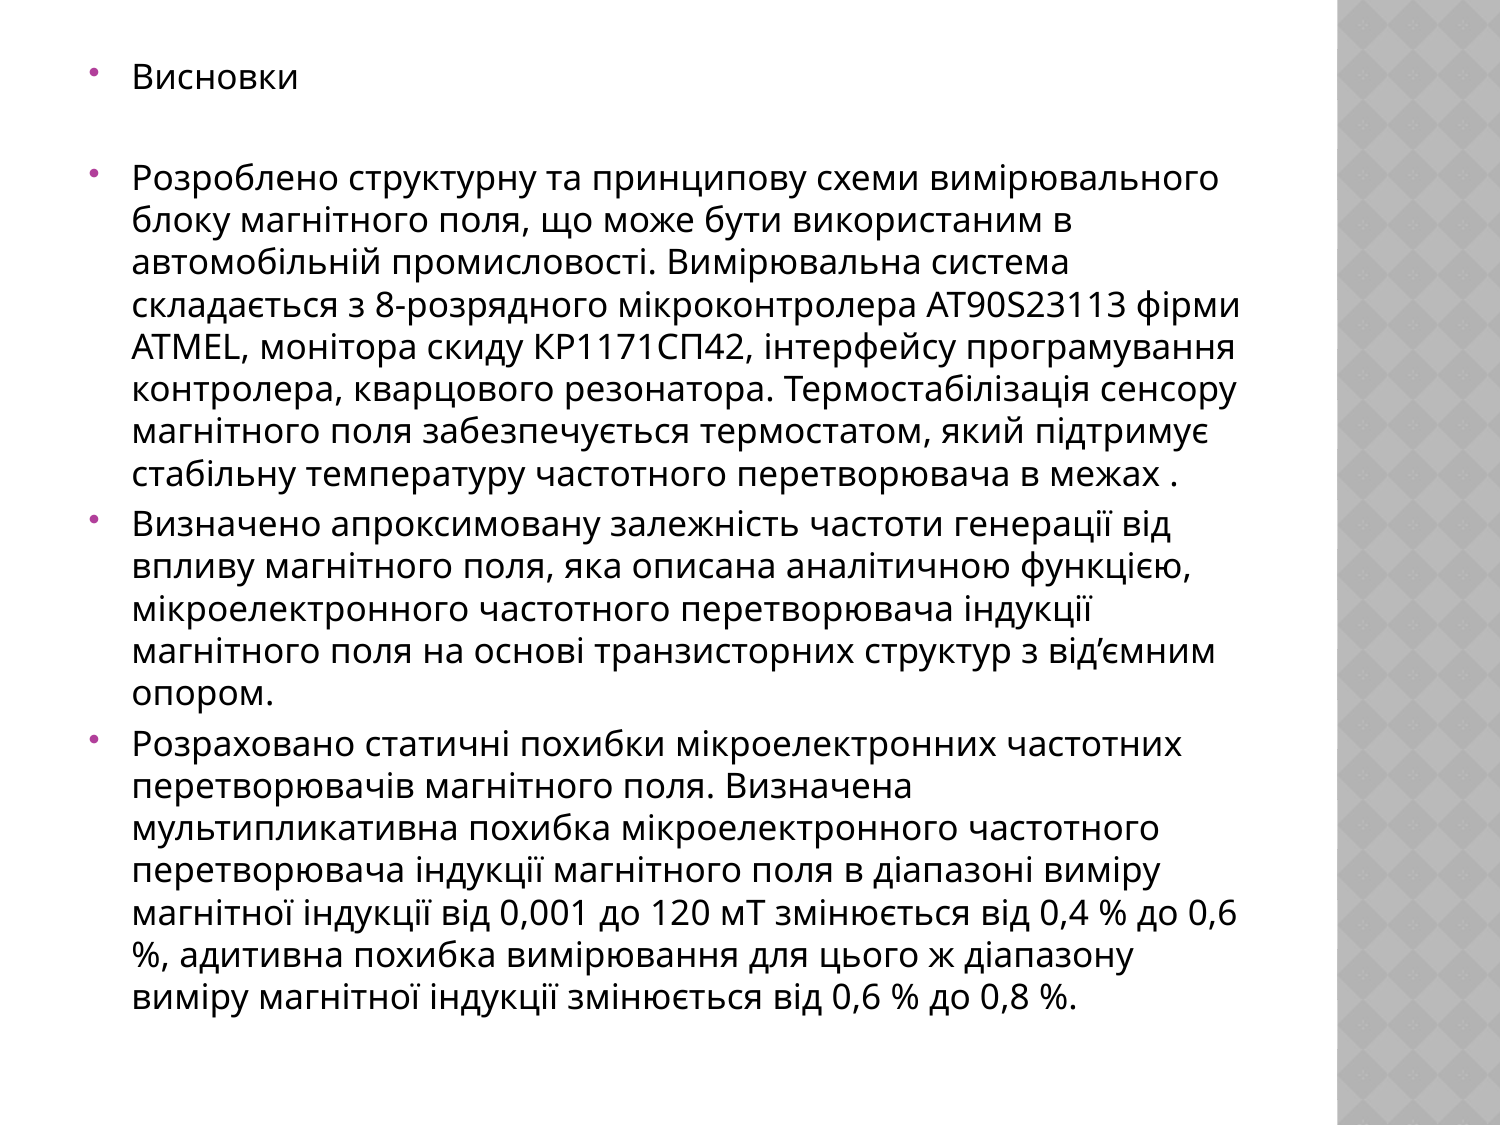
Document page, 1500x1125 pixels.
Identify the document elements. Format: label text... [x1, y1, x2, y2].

list Висновки Розроблено структурну та принципову схеми вимірювального блоку магнітного поля, що може бути використаним в автомобільній промисловості. Вимірювальна система складається з 8-розрядного мікроконтролера АТ90S23113 фірми ATMEL, монітора скиду КР1171СП42, інтерфейсу програмування контролера, кварцового резонатора. Термостабілізація сенсору магнітного поля забезпечується термостатом, який підтримує стабільну температуру частотного перетворювача в межах . Визначено апроксимовану залежність частоти генерації від впливу магнітного поля, яка описана аналітичною функцією, мікроелектронного частотного перетворювача індукції магнітного поля на основі транзисторних структур з від’ємним опором. Розраховано статичні похибки мікроелектронних частотних перетворювачів магнітного поля. Визначена мультипликативна похибка мікроелектронного частотного перетворювача індукції магнітного поля в діапазоні виміру магнітної індукції від 0,001 до 120 мТ змінюється від 0,4 % до 0,6 %, адитивна похибка вимірювання для цього ж діапазону виміру магнітної індукції змінюється від 0,6 % до 0,8 %. [75, 46, 1263, 1059]
